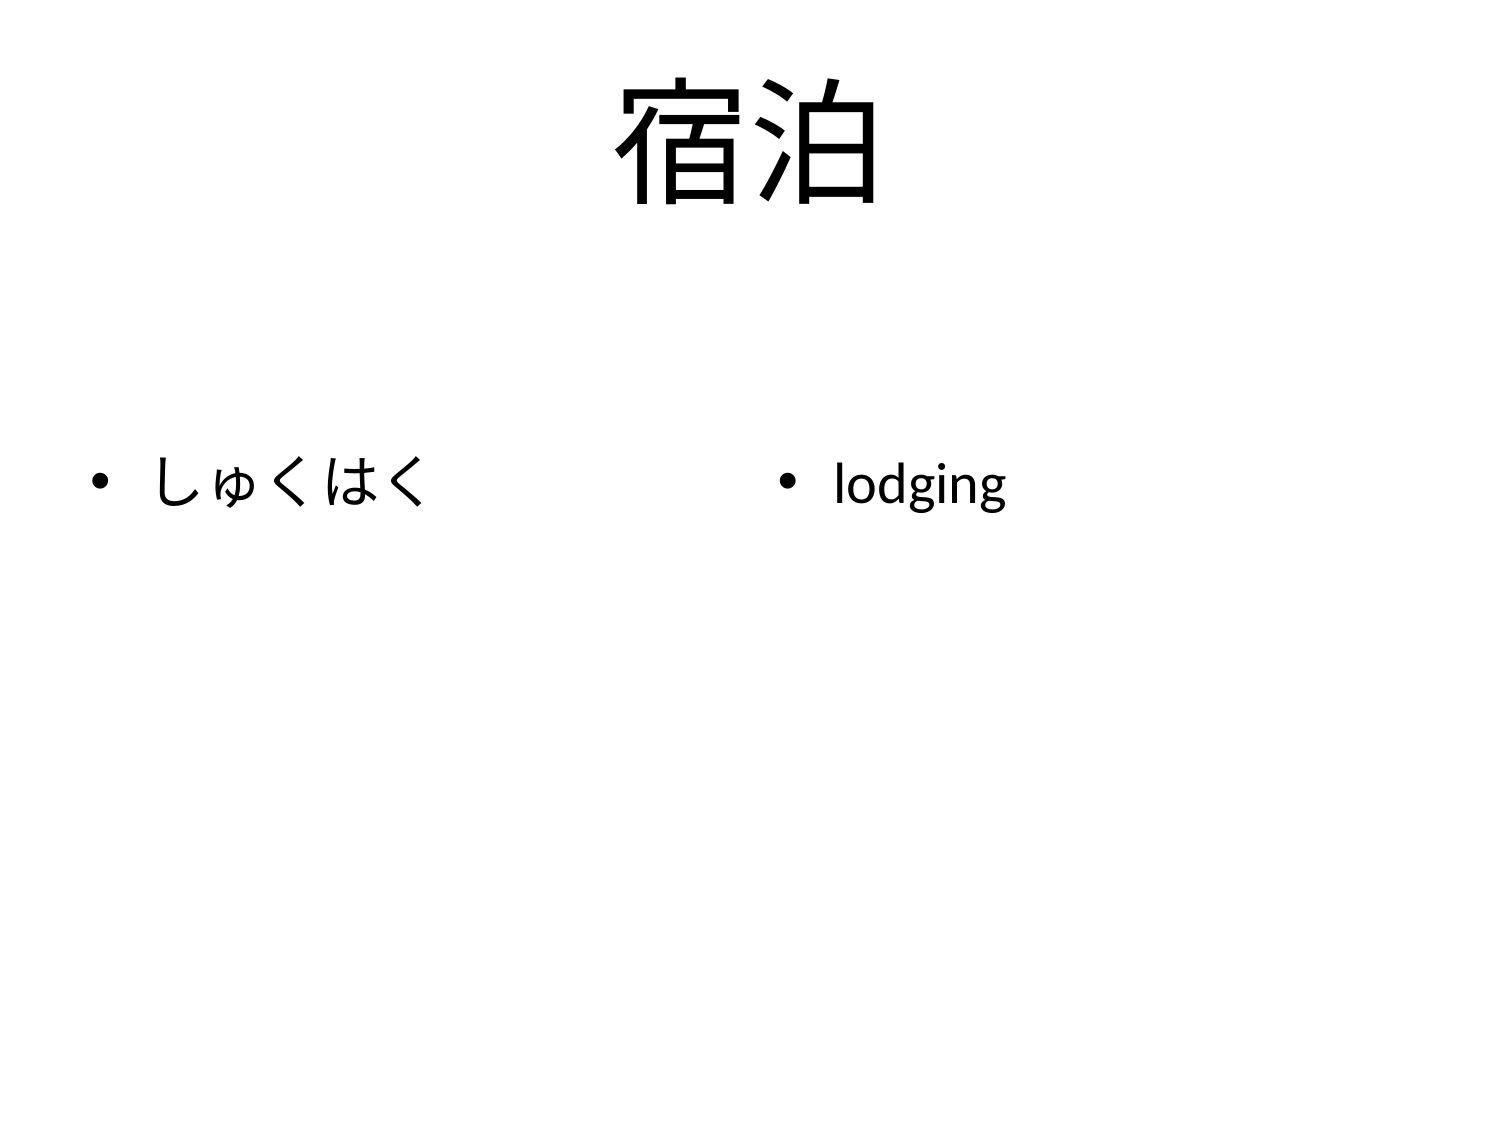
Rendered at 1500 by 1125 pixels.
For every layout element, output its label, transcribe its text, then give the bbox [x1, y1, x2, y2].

list lodging [762, 437, 1426, 1006]
list しゅくはく [74, 437, 738, 1006]
title 宿泊 [74, 44, 1426, 233]
